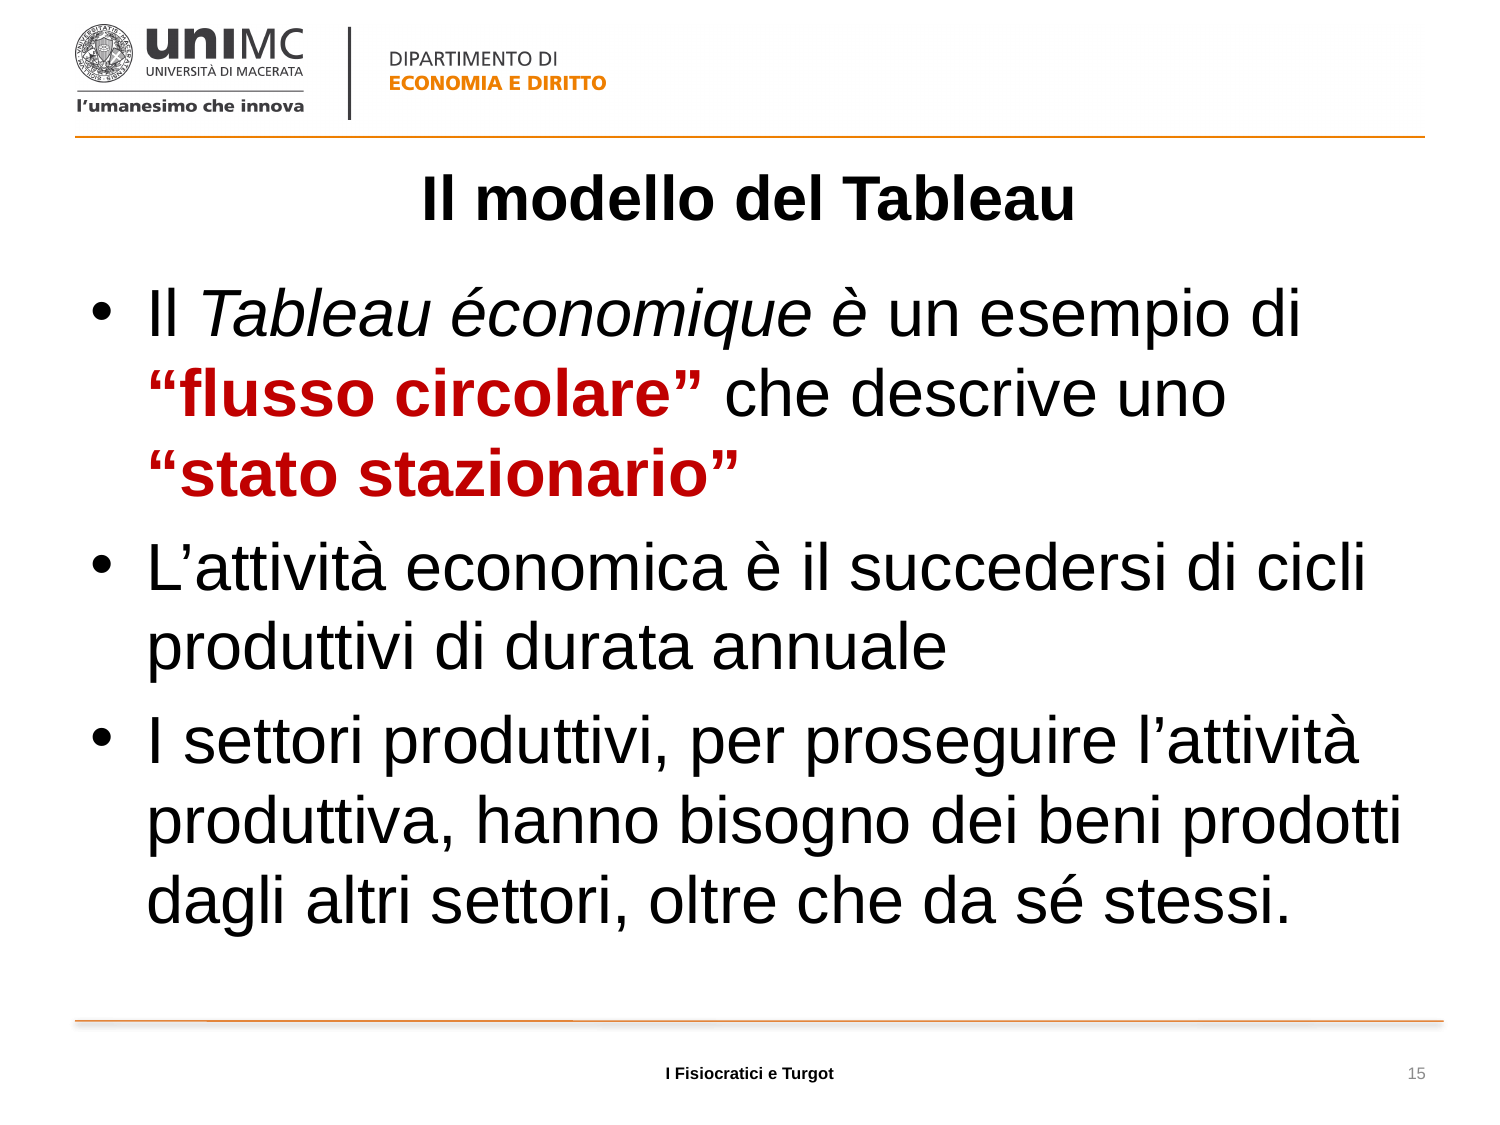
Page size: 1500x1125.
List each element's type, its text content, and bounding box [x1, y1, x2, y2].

list Il Tableau économique è un esempio di “flusso circolare” che descrive uno “stato stazionario” L’attività economica è il succedersi di cicli produttivi di durata annuale I settori produttivi, per proseguire l’attività produttiva, hanno bisogno dei beni prodotti dagli altri settori, oltre che da sé stessi. [75, 262, 1425, 1005]
footer I Fisiocratici e Turgot [512, 1042, 988, 1103]
slide_number 15 [1091, 1042, 1442, 1103]
picture [75, 24, 1425, 138]
title Il modello del Tableau [75, 149, 1425, 241]
